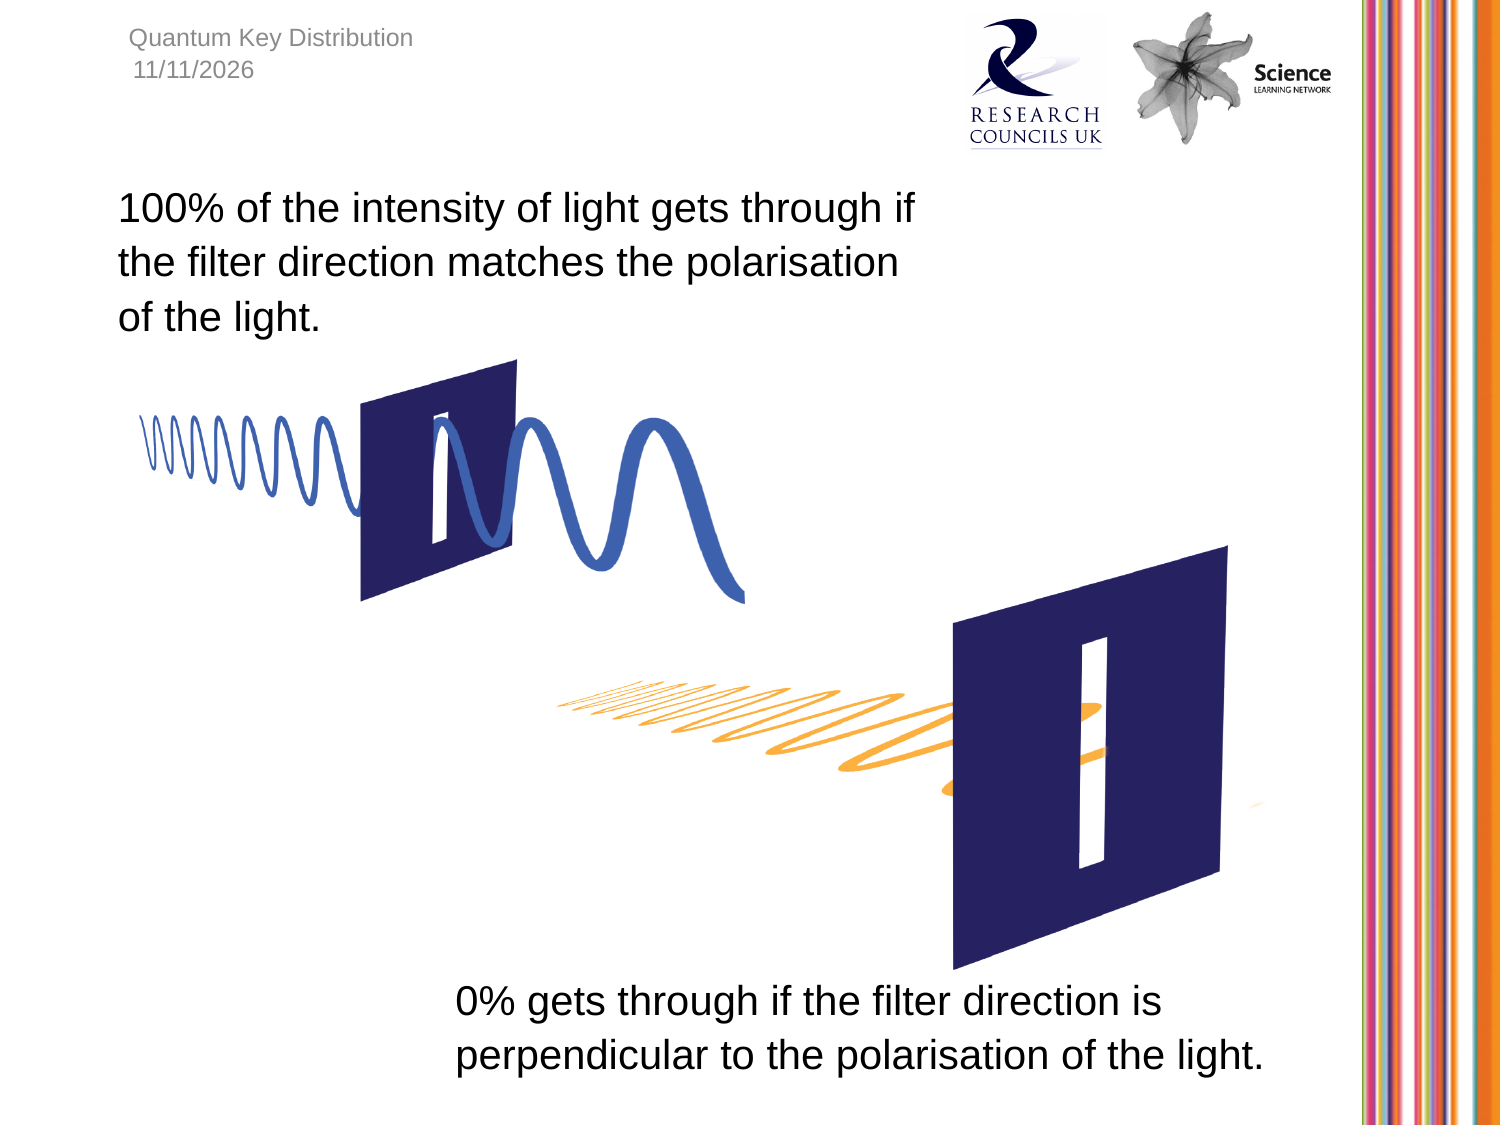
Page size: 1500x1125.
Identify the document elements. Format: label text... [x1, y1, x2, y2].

picture [1362, 0, 1500, 1125]
picture [139, 358, 1274, 970]
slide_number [117, 67, 456, 99]
footer Quantum Key Distribution [113, 6, 621, 67]
list 100% of the intensity of light gets through if the filter direction matches the polarisation of the light. [117, 176, 932, 376]
list 0% gets through if the filter direction is perpendicular to the polarisation of the light. [455, 969, 1314, 1125]
picture [1122, 0, 1341, 155]
picture [965, 13, 1107, 155]
